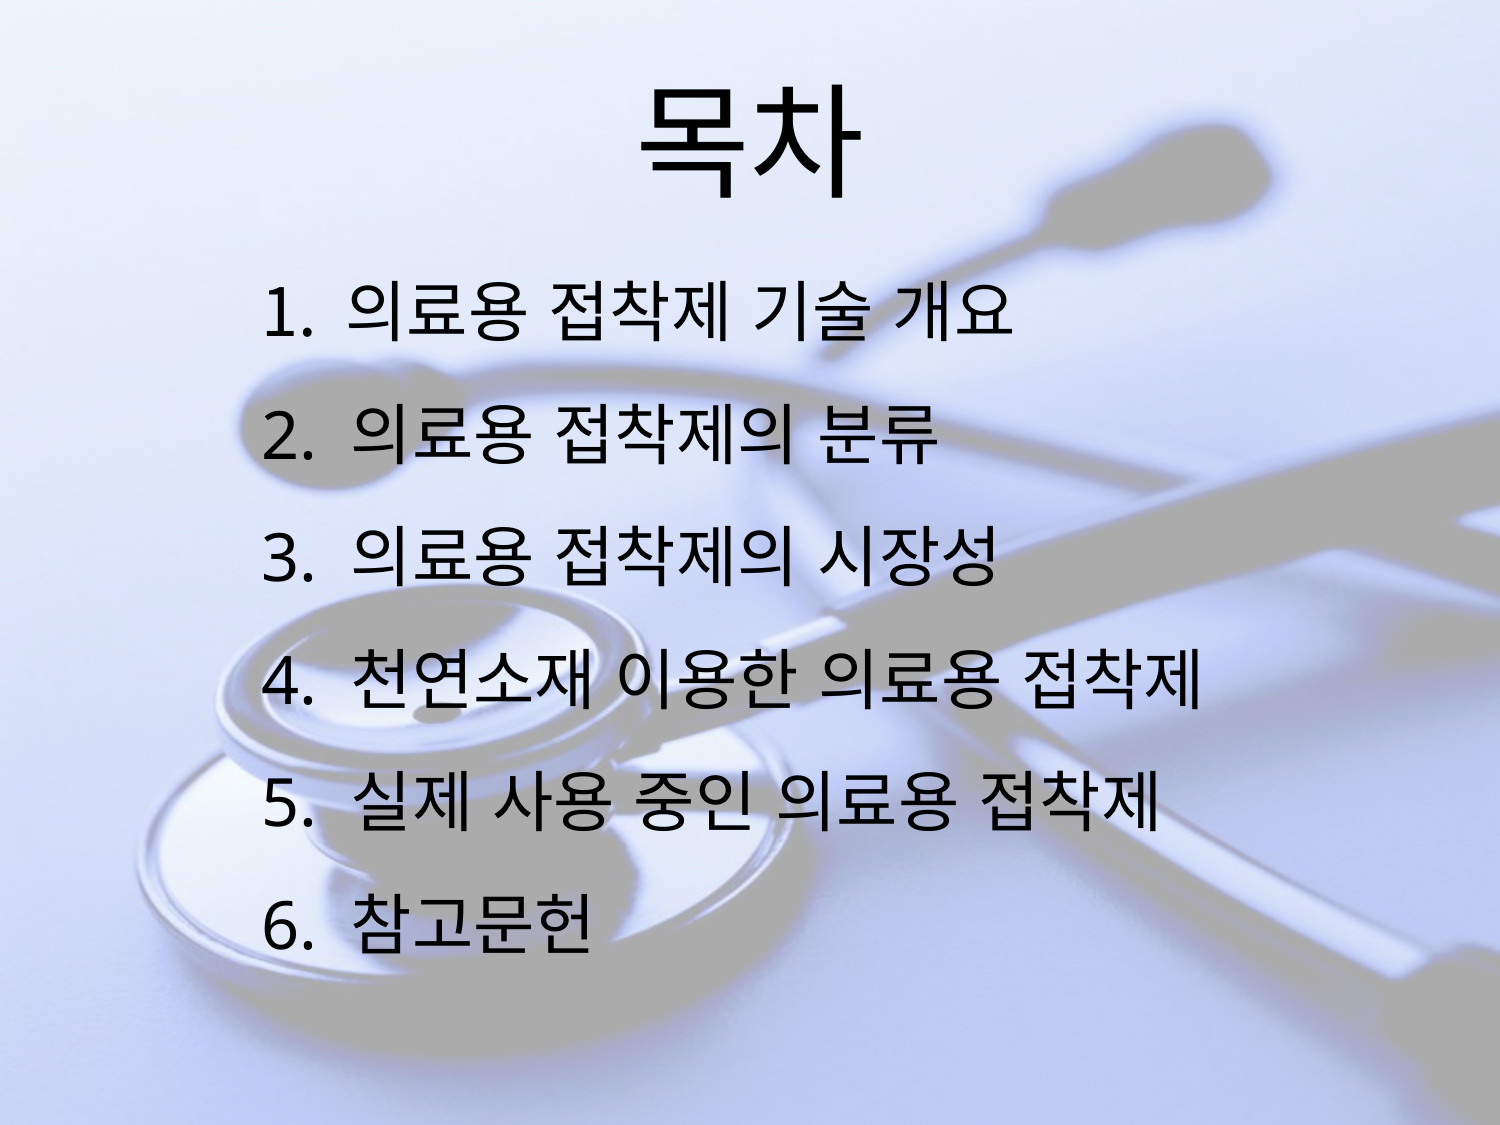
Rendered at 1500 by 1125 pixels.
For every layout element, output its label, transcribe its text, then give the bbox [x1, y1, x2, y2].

list 의료용 접착제 기술 개요 2. 의료용 접착제의 분류 3. 의료용 접착제의 시장성 4. 천연소재 이용한 의료용 접착제 5. 실제 사용 중인 의료용 접착제 6. 참고문헌 [246, 262, 1367, 1005]
title 목차 [75, 45, 1425, 233]
